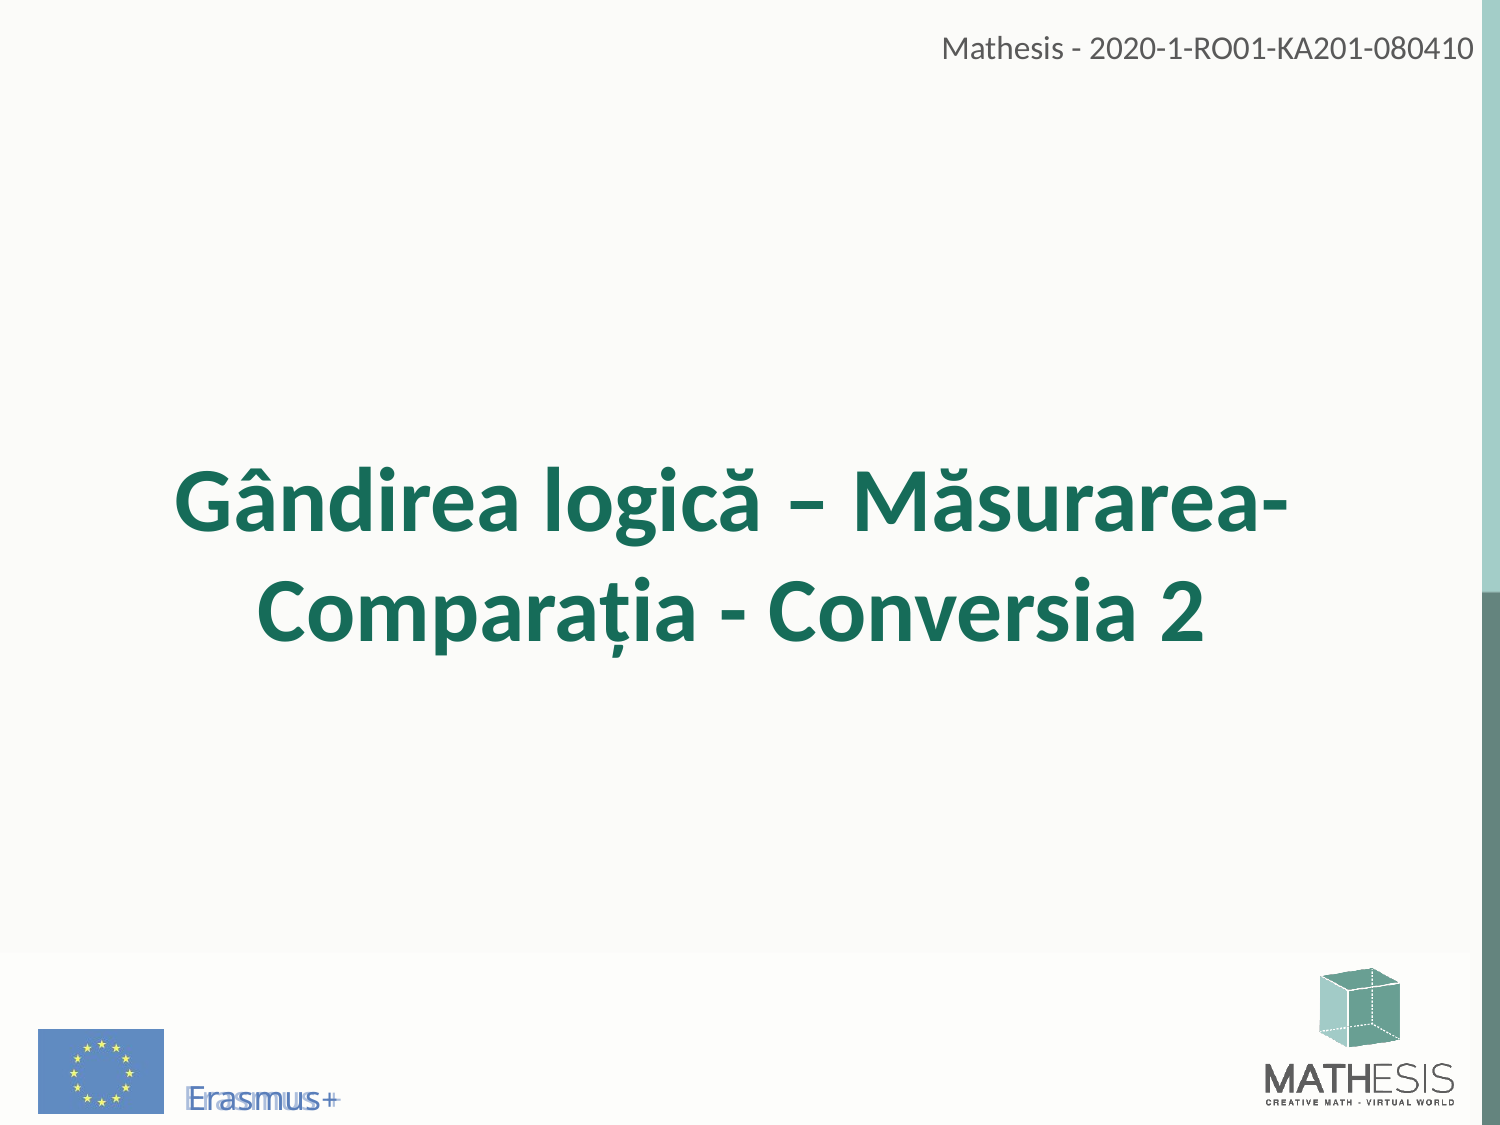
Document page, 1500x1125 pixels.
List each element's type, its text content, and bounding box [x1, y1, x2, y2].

title Gândirea logică – Măsurarea- Comparația - Conversia 2 [53, 432, 1411, 674]
